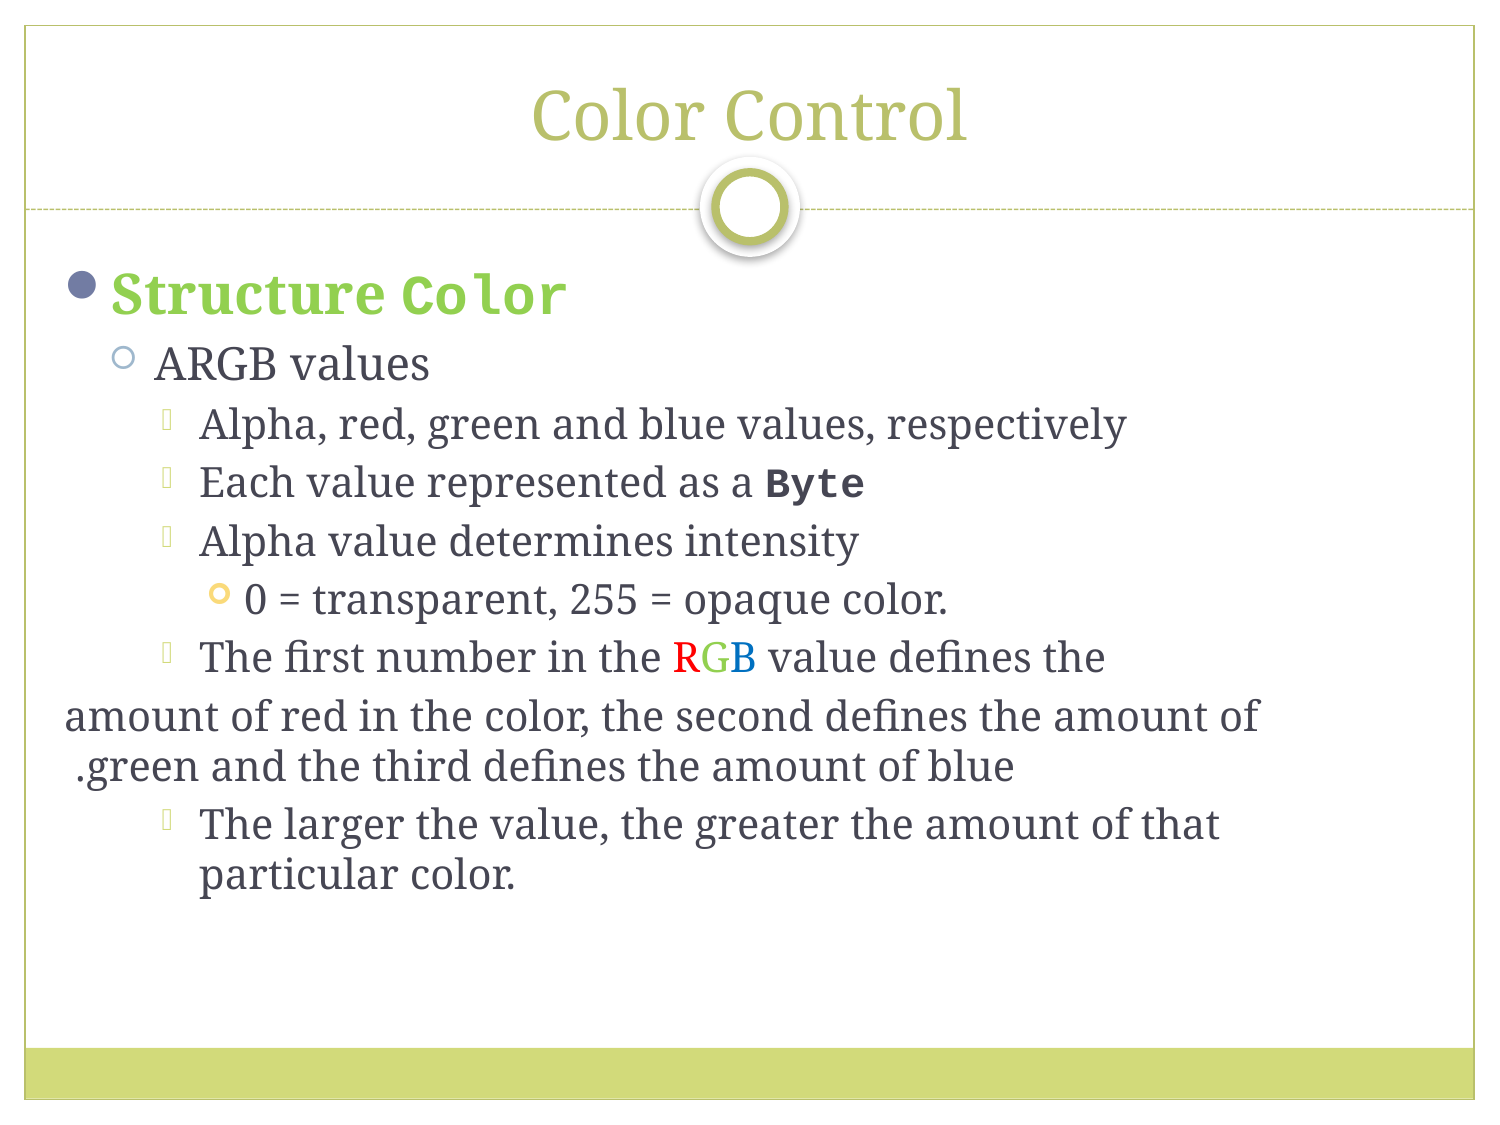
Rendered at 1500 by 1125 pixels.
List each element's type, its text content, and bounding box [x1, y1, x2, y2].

title Color Control [49, 37, 1450, 162]
list Structure Color ARGB values Alpha, red, green and blue values, respectively Each value represented as a Byte Alpha value determines intensity 0 = transparent, 255 = opaque color. The first number in the RGB value defines the amount of red in the color, the second defines the amount of green and the third defines the amount of blue. The larger the value, the greater the amount of that particular color. [49, 250, 1445, 1001]
